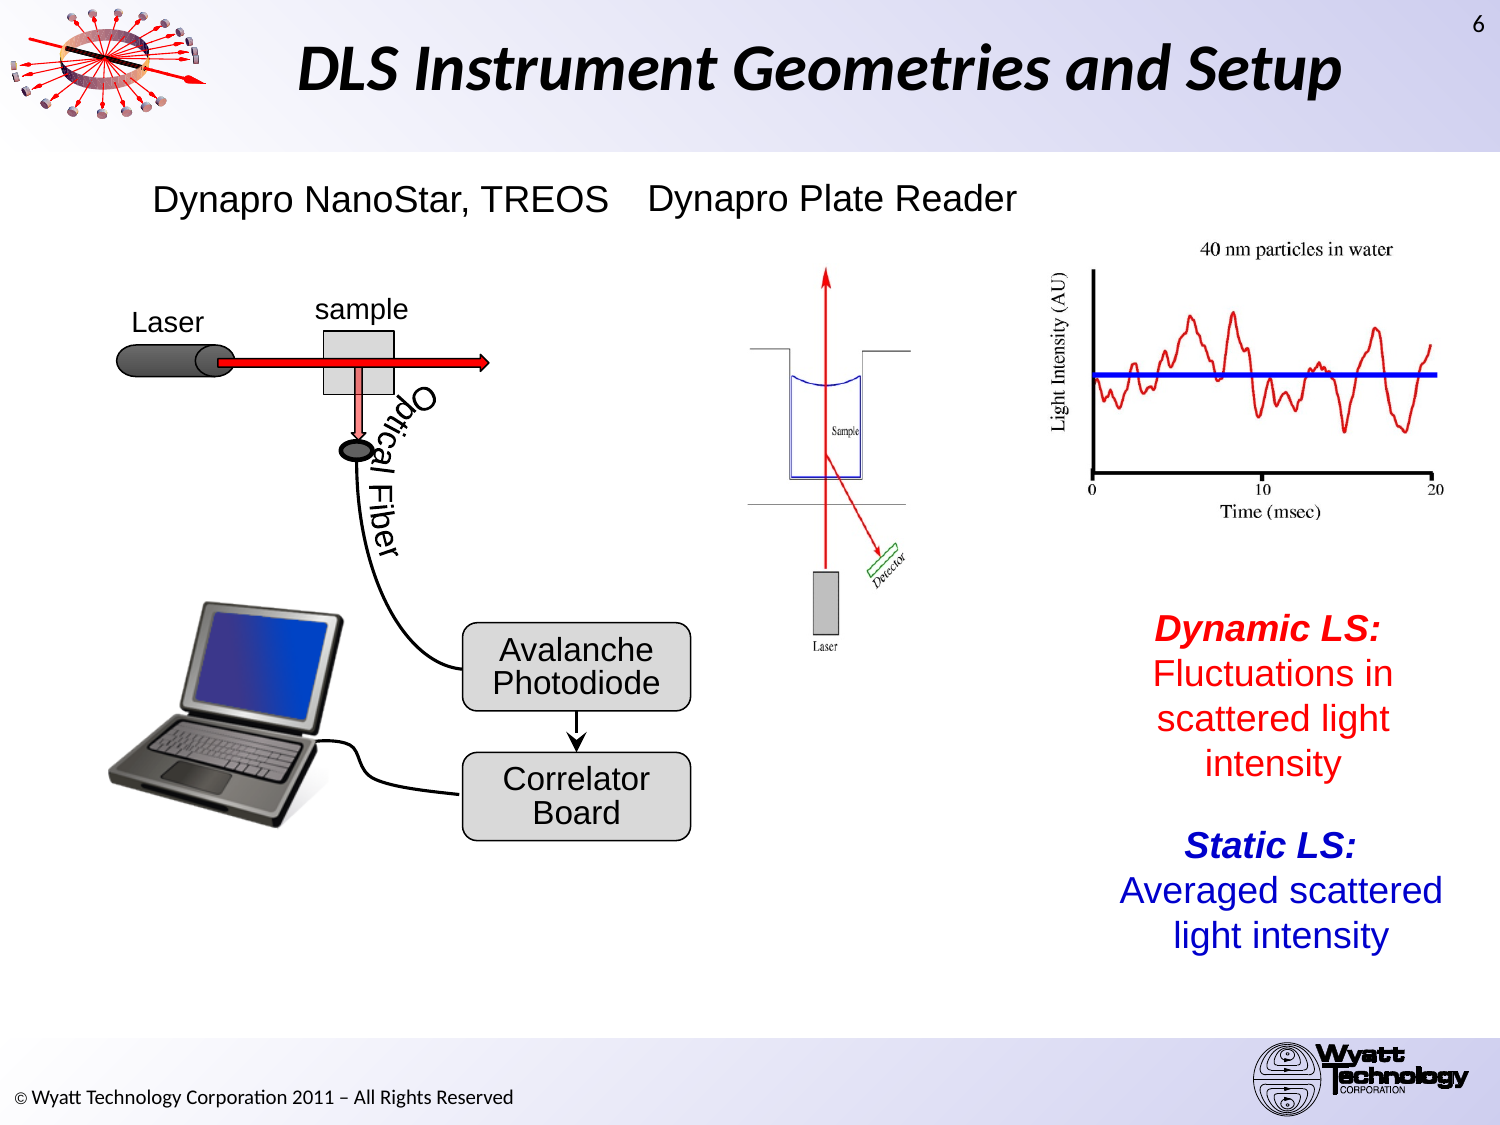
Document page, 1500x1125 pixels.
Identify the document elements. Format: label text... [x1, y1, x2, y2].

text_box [107, 253, 691, 841]
title DLS Instrument Geometries and Setup [217, 16, 1424, 112]
picture [747, 263, 911, 651]
picture [1046, 239, 1445, 521]
text_box Static LS: Averaged scattered light intensity [1088, 813, 1475, 963]
text_box Dynapro Plate Reader [632, 166, 1033, 226]
text_box Dynapro NanoStar, TREOS [137, 167, 625, 228]
text_box Dynamic LS: Fluctuations in scattered light intensity [1110, 597, 1437, 792]
